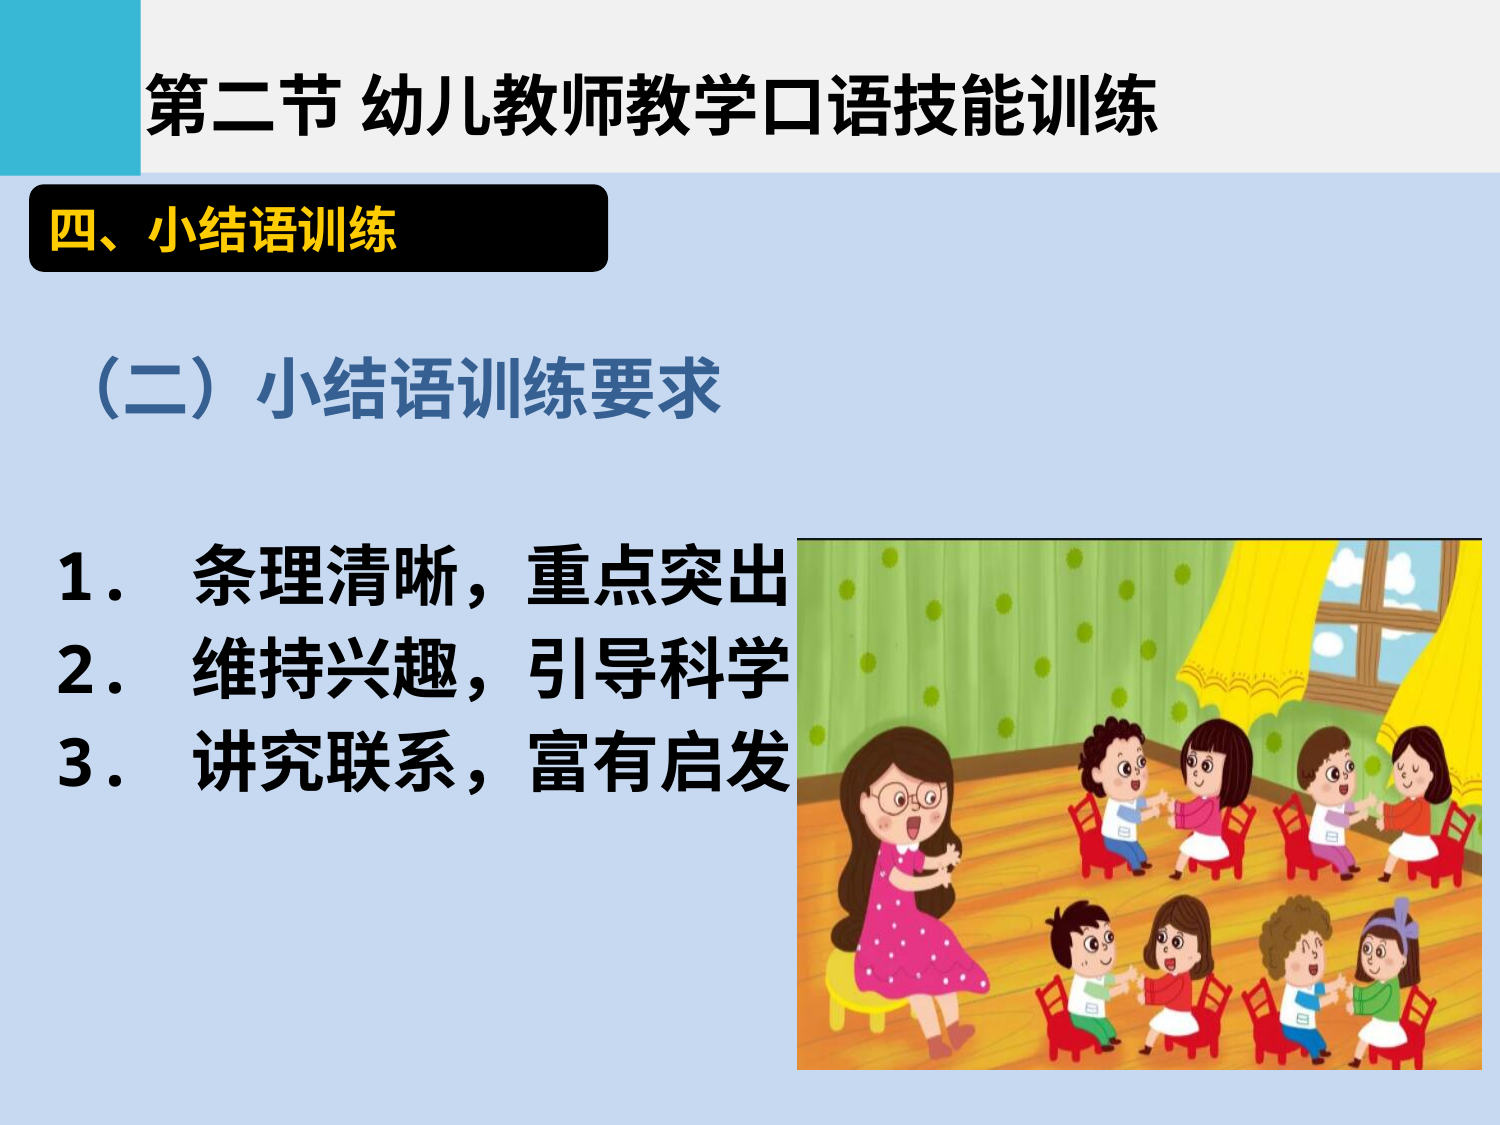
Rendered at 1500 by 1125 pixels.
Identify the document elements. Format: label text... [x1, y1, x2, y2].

text_box 四、小结语训练 [27, 182, 611, 274]
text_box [175, 92, 244, 148]
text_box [635, 81, 699, 146]
picture [796, 538, 1482, 1070]
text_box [489, 81, 540, 146]
text_box [0, 172, 1500, 1125]
text_box 第二节 幼儿教师教学口语技能训练 [141, 0, 1500, 172]
text_box [0, 0, 141, 176]
list （二）小结语训练要求 1. 条理清晰，重点突出 2. 维持兴趣，引导科学 3. 讲究联系，富有启发 [40, 195, 1500, 1083]
